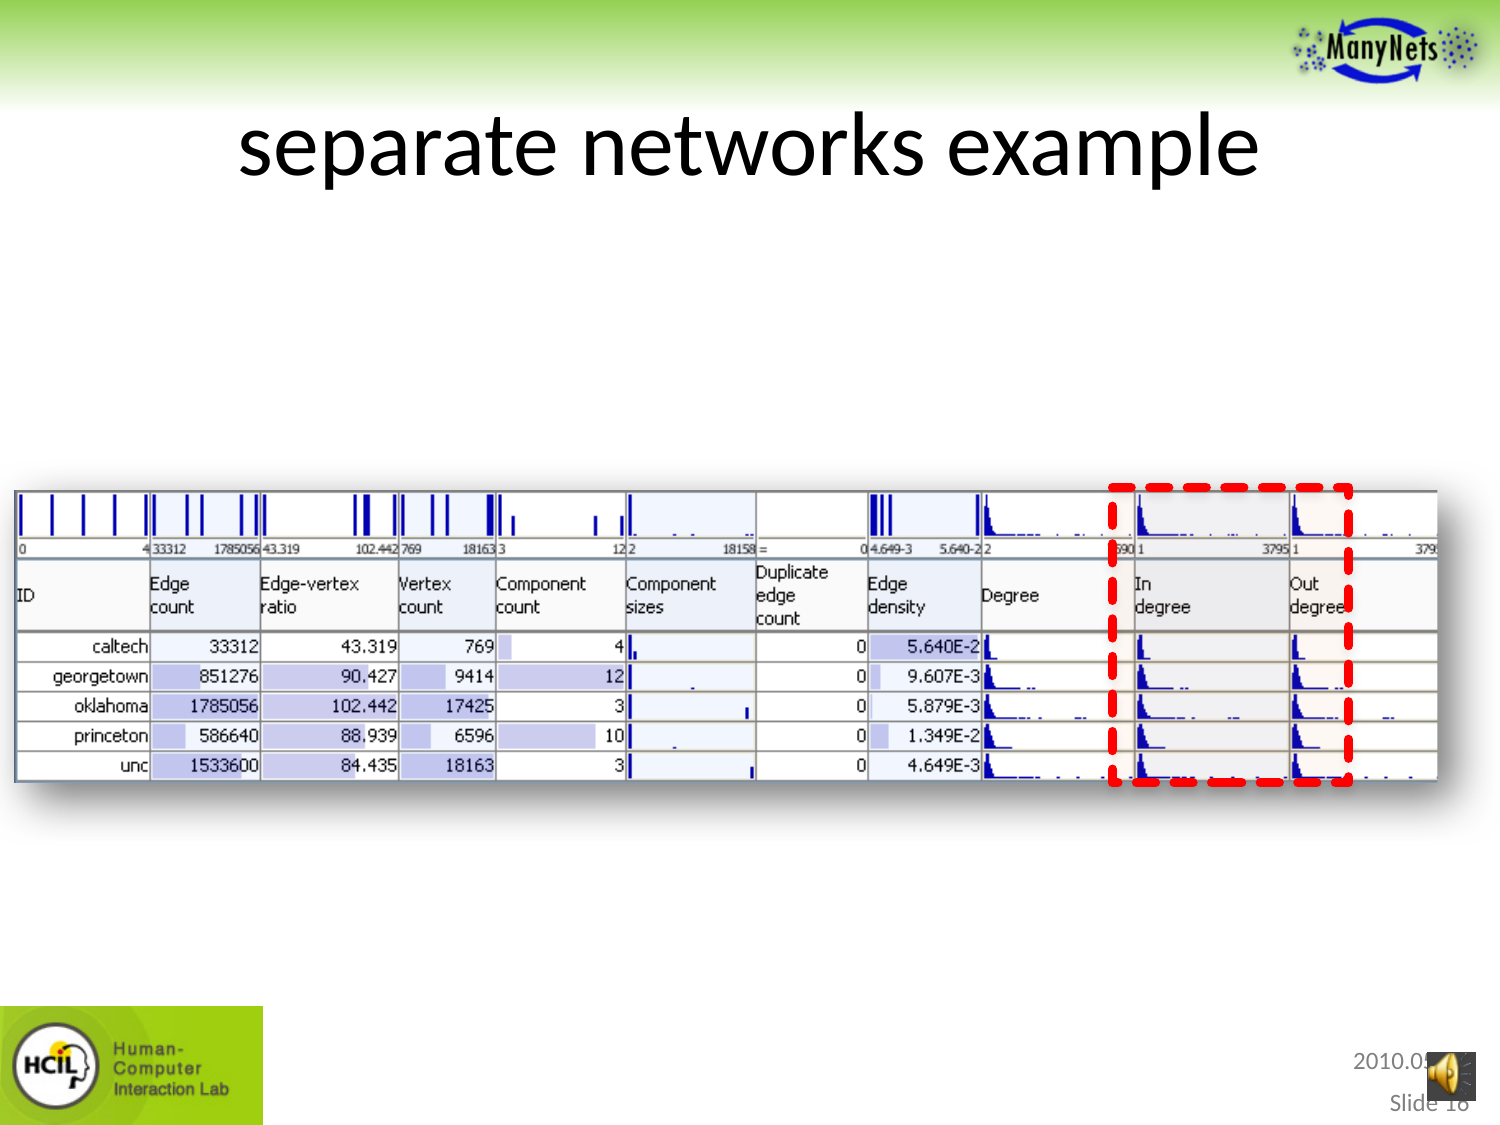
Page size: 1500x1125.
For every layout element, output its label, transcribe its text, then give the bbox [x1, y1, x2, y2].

title separate networks example [75, 45, 1425, 233]
picture [1426, 1051, 1477, 1102]
picture [13, 490, 1438, 783]
picture [1276, 12, 1500, 90]
picture [0, 1006, 263, 1125]
